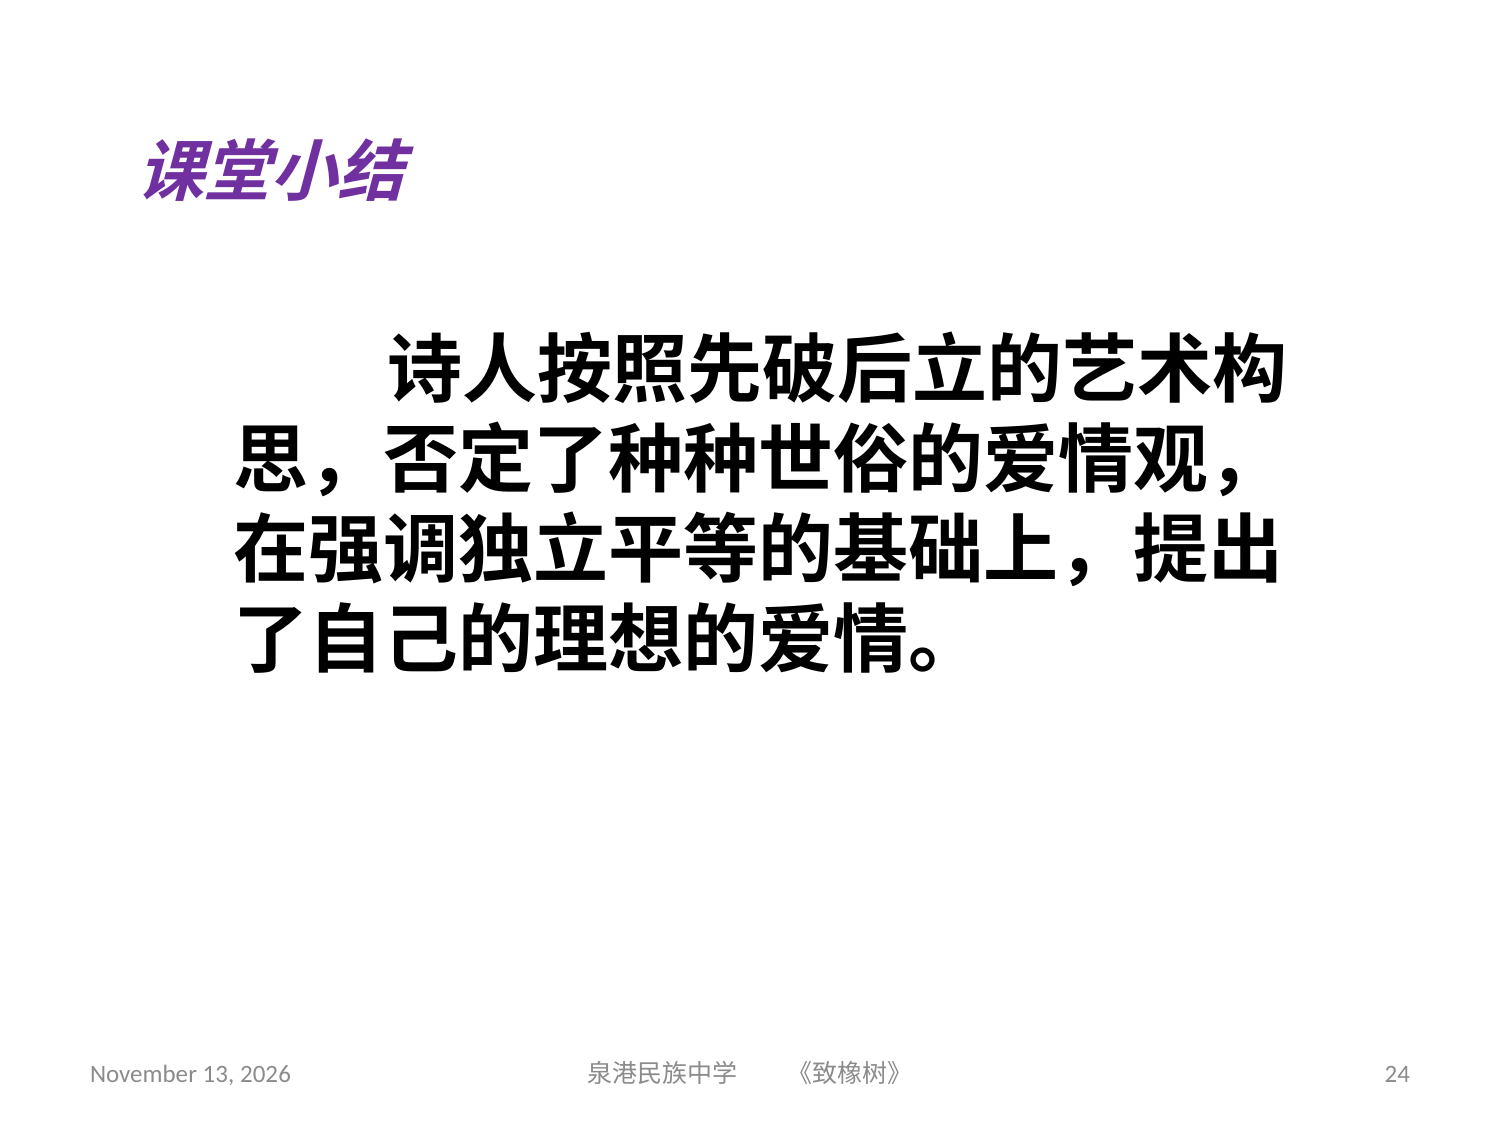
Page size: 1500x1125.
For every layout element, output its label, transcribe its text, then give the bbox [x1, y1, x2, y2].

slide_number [75, 1042, 425, 1103]
slide_number 24 [1074, 1042, 1425, 1103]
text_box 诗人按照先破后立的艺术构思，否定了种种世俗的爱情观，在强调独立平等的基础上，提出了自己的理想的爱情。 [218, 314, 1329, 689]
footer 泉港民族中学 《致橡树》 [512, 1042, 988, 1103]
text_box 课堂小结 [122, 121, 420, 216]
